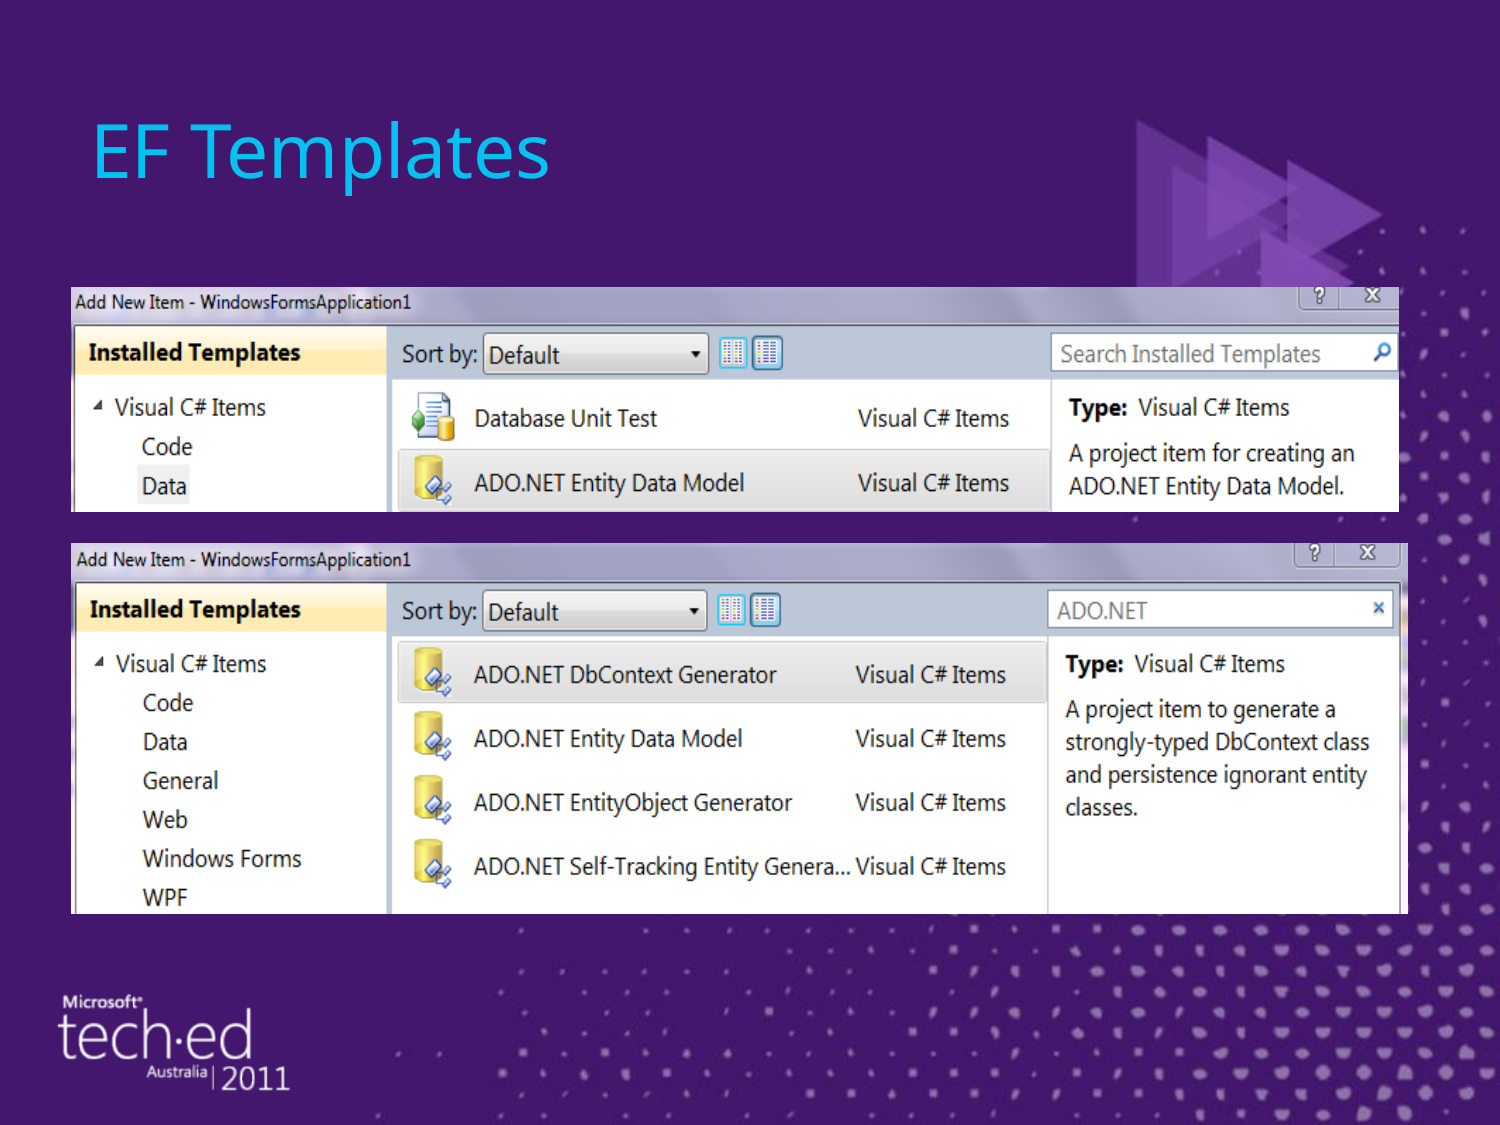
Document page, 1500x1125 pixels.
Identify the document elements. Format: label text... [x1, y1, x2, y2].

picture [0, 0, 1500, 1125]
title EF Templates [75, 54, 1425, 243]
